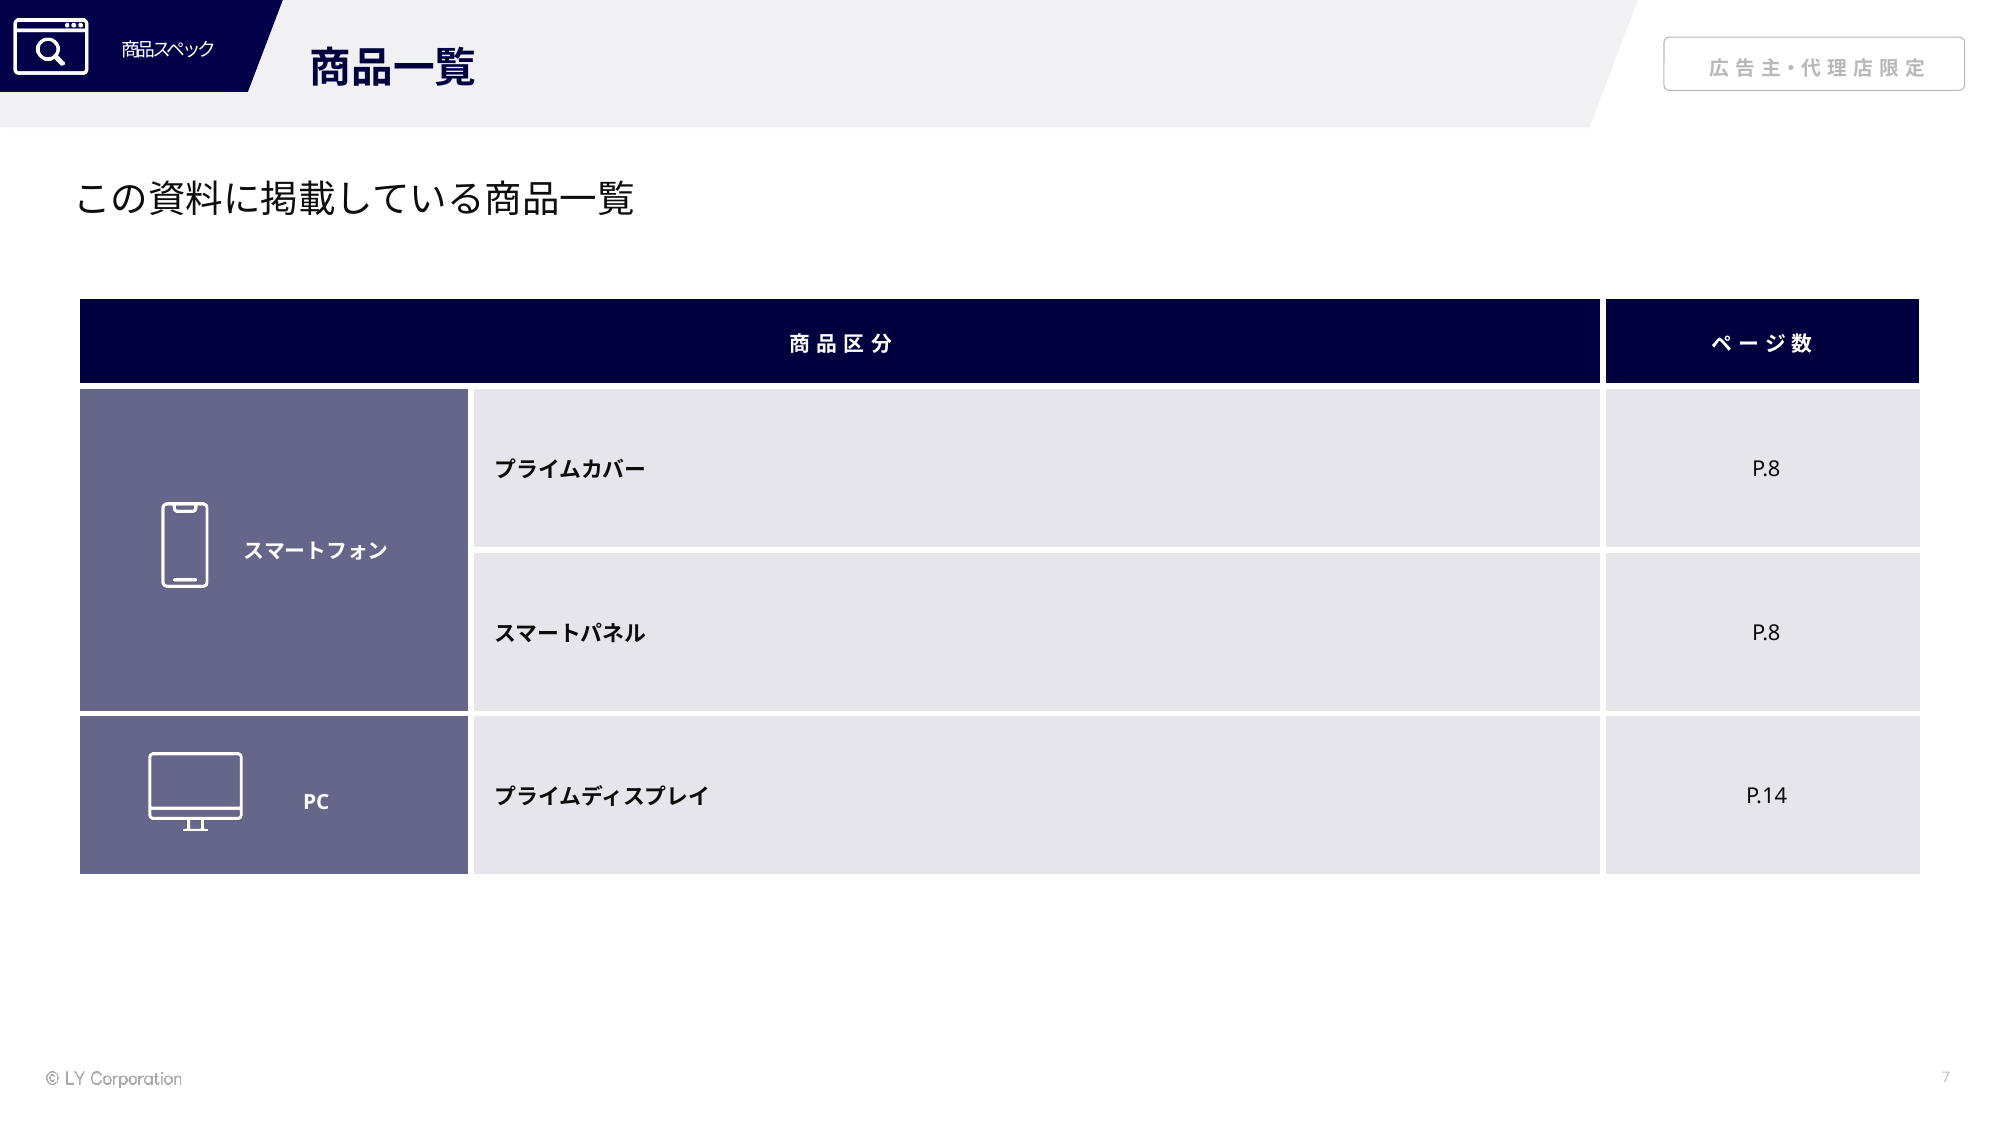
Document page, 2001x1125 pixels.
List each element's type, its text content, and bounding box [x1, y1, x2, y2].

picture [9, 5, 92, 87]
table_cell スマートフォン [80, 389, 468, 711]
table_header 商品区分 [80, 299, 1600, 383]
table_header ページ数 [1606, 299, 1919, 383]
table_cell P.8 [1606, 553, 1920, 711]
picture [161, 502, 209, 588]
list 商品スペック [97, 13, 240, 81]
picture [148, 752, 243, 831]
list 商品一覧 [309, 41, 1645, 97]
table_cell PC [80, 716, 468, 874]
table_cell P.14 [1606, 716, 1920, 874]
table_cell プライムカバー [474, 389, 1600, 547]
table_cell スマートパネル [474, 553, 1600, 711]
table_cell プライムディスプレイ [474, 716, 1600, 874]
table_cell P.8 [1606, 389, 1920, 547]
picture [46, 1071, 181, 1088]
text_box この資料に掲載している商品一覧 [73, 175, 1645, 221]
